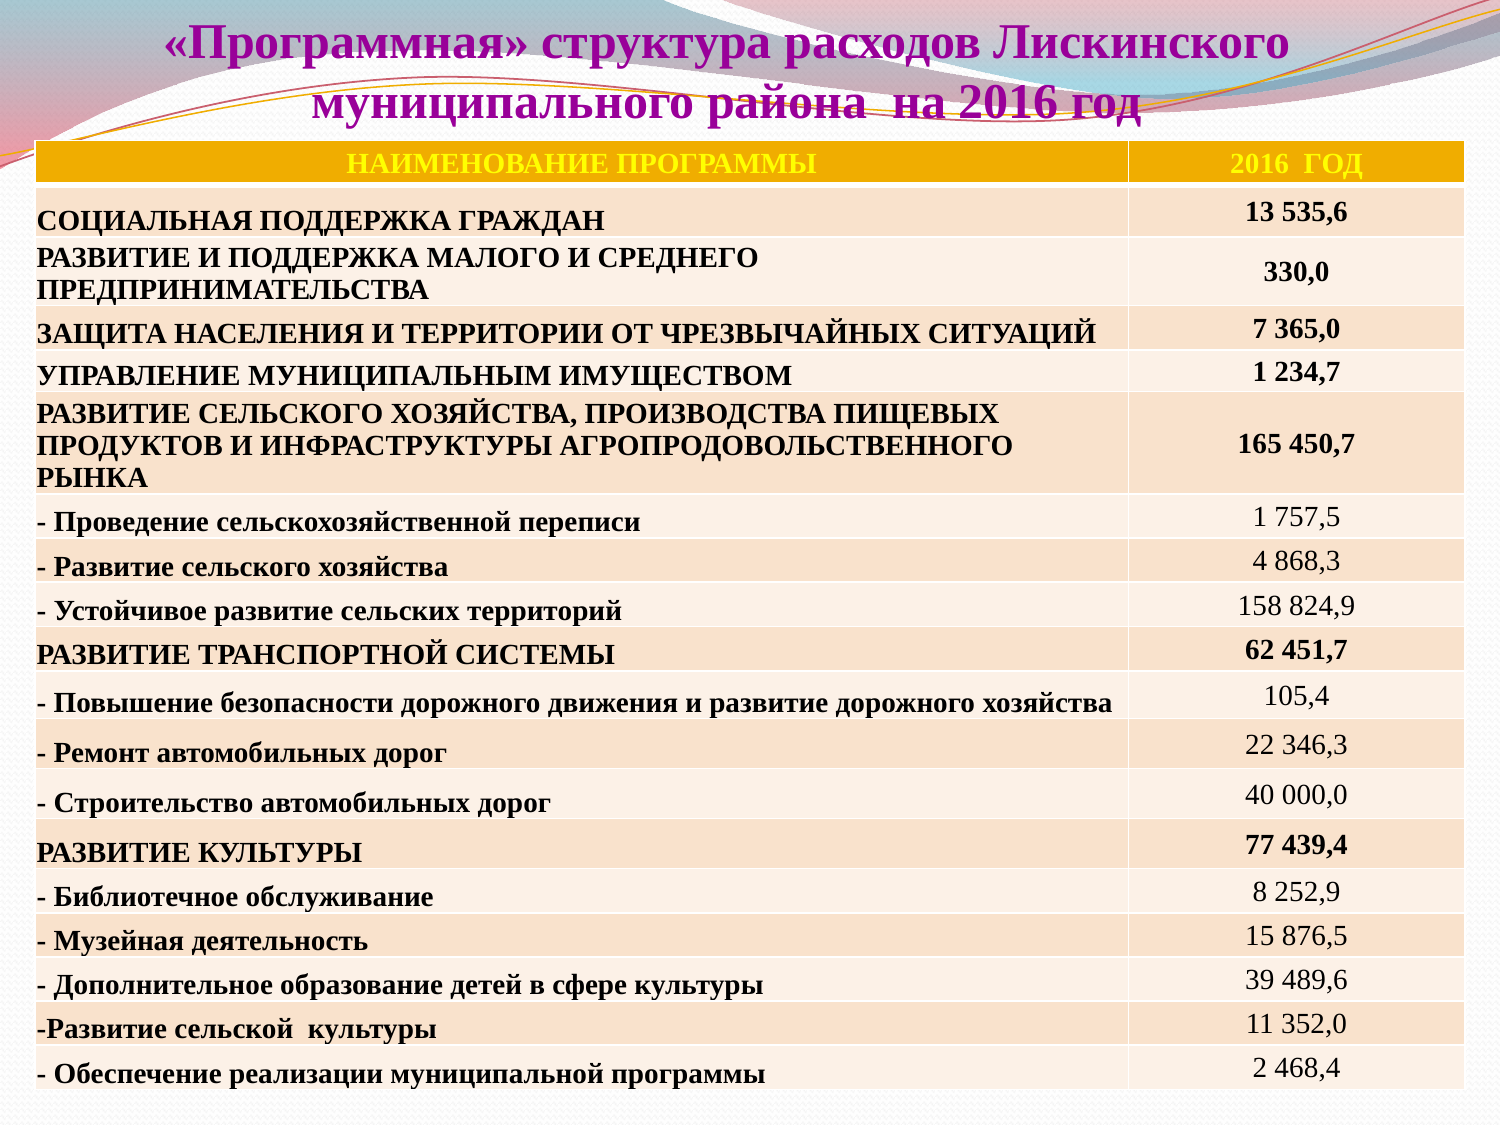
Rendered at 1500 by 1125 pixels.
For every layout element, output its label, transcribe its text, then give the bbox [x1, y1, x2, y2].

table_cell - Повышение безопасности дорожного движения и развитие дорожного хозяйства [36, 672, 1128, 718]
table_cell 13 535,6 [1129, 188, 1464, 236]
table_cell 105,4 [1129, 672, 1464, 718]
title «Программная» структура расходов Лискинского муниципального района на 2016 год [35, 0, 1418, 129]
table_cell 7 365,0 [1129, 306, 1464, 349]
table_cell - Развитие сельского хозяйства [36, 539, 1128, 581]
table_cell УПРАВЛЕНИЕ МУНИЦИПАЛЬНЫМ ИМУЩЕСТВОМ [36, 351, 1128, 391]
table_cell РАЗВИТИЕ И ПОДДЕРЖКА МАЛОГО И СРЕДНЕГО ПРЕДПРИНИМАТЕЛЬСТВА [36, 238, 1128, 305]
table_cell - Строительство автомобильных дорог [36, 769, 1128, 818]
table_cell 1 234,7 [1129, 351, 1464, 391]
table_cell 15 876,5 [1129, 914, 1464, 956]
table_cell РАЗВИТИЕ СЕЛЬСКОГО ХОЗЯЙСТВА, ПРОИЗВОДСТВА ПИЩЕВЫХ ПРОДУКТОВ И ИНФРАСТРУКТУРЫ АГРОПРОДОВОЛЬСТВЕННОГО РЫНКА [36, 392, 1128, 493]
table_cell 1 757,5 [1129, 495, 1464, 537]
table_cell - Музейная деятельность [36, 914, 1128, 956]
table_cell - Дополнительное образование детей в сфере культуры [36, 958, 1128, 1000]
table_cell РАЗВИТИЕ КУЛЬТУРЫ [36, 819, 1128, 868]
table_cell РАЗВИТИЕ ТРАНСПОРТНОЙ СИСТЕМЫ [36, 627, 1128, 670]
table_cell 165 450,7 [1129, 392, 1464, 493]
table_cell 11 352,0 [1129, 1002, 1464, 1044]
table_cell 77 439,4 [1129, 819, 1464, 868]
table_cell - Ремонт автомобильных дорог [36, 719, 1128, 768]
table_cell СОЦИАЛЬНАЯ ПОДДЕРЖКА ГРАЖДАН [36, 188, 1128, 236]
table_cell 39 489,6 [1129, 958, 1464, 1000]
table_cell 2 468,4 [1129, 1046, 1464, 1089]
table_cell - Проведение сельскохозяйственной переписи [36, 495, 1128, 537]
table_cell 40 000,0 [1129, 769, 1464, 818]
table_cell 22 346,3 [1129, 719, 1464, 768]
table_cell 62 451,7 [1129, 627, 1464, 670]
table_cell 4 868,3 [1129, 539, 1464, 581]
table_cell -Развитие сельской культуры [36, 1002, 1128, 1044]
table_header НАИМЕНОВАНИЕ ПРОГРАММЫ [36, 141, 1128, 182]
table_cell 330,0 [1129, 238, 1464, 305]
table_cell - Обеспечение реализации муниципальной программы [36, 1046, 1128, 1089]
table_cell - Библиотечное обслуживание [36, 869, 1128, 912]
table_cell 8 252,9 [1129, 869, 1464, 912]
table_cell 158 824,9 [1129, 583, 1464, 626]
table_cell - Устойчивое развитие сельских территорий [36, 583, 1128, 626]
table_header 2016 ГОД [1129, 141, 1464, 182]
table_cell ЗАЩИТА НАСЕЛЕНИЯ И ТЕРРИТОРИИ ОТ ЧРЕЗВЫЧАЙНЫХ СИТУАЦИЙ [36, 306, 1128, 349]
